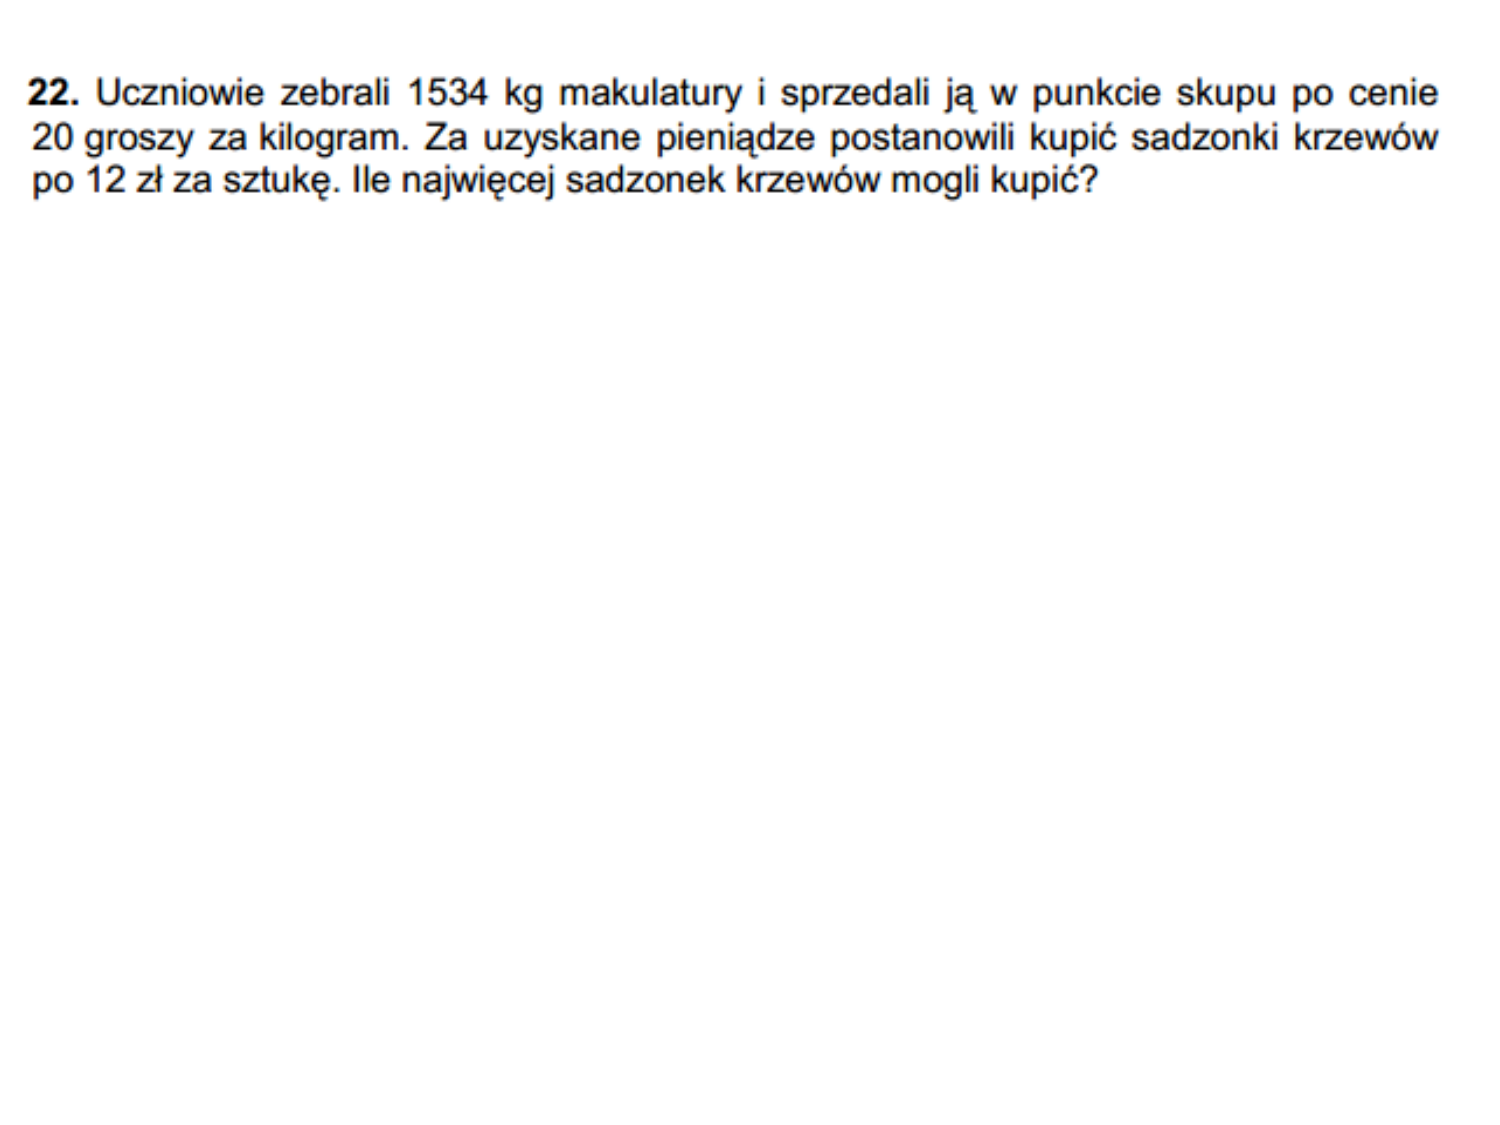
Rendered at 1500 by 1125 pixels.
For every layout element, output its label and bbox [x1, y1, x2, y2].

picture [4, 42, 1495, 221]
